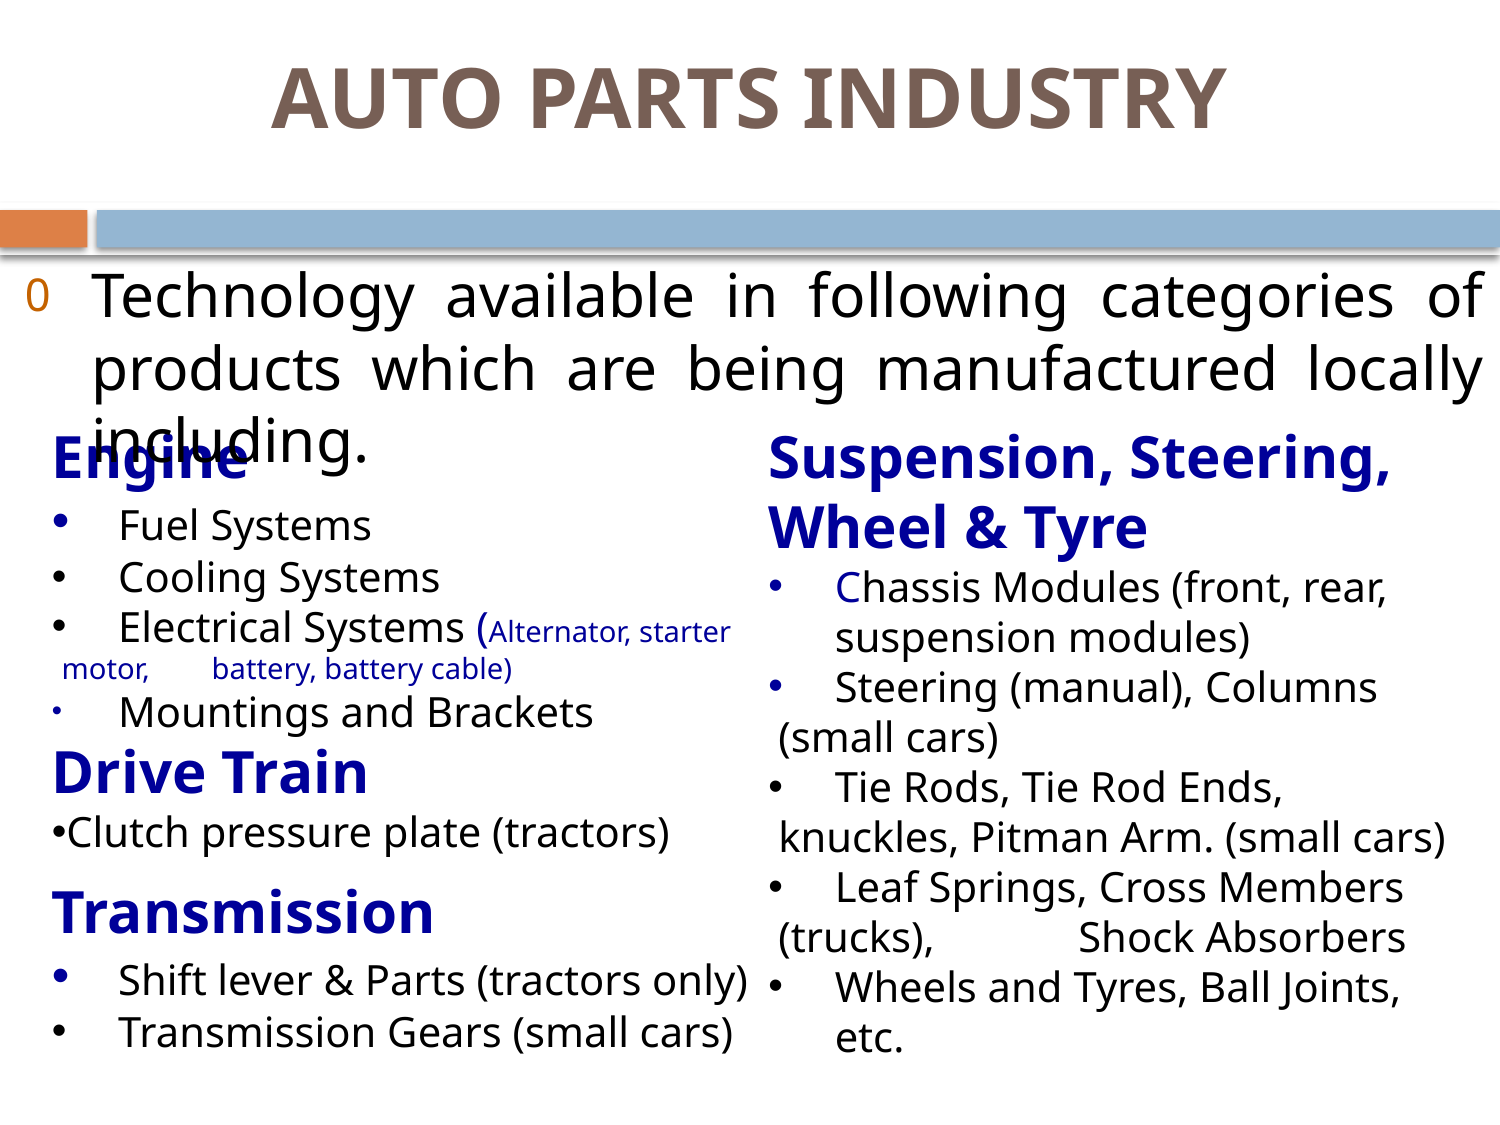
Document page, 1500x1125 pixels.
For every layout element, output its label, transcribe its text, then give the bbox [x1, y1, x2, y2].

text_box Engine Fuel Systems Cooling Systems Electrical Systems (Alternator, starter motor, battery, battery cable) Mountings and Brackets Drive Train Clutch pressure plate (tractors) Transmission Shift lever & Parts (tractors only) Transmission Gears (small cars) Suspension, Steering, Wheel & Tyre Chassis Modules (front, rear, suspension modules) Steering (manual), Columns (small cars) Tie Rods, Tie Rod Ends, knuckles, Pitman Arm. (small cars) Leaf Springs, Cross Members (trucks), Shock Absorbers Wheels and Tyres, Ball Joints, etc. [36, 483, 1500, 1092]
text_box AUTO PARTS INDUSTRY [0, 37, 1500, 153]
text_box Technology available in following categories of products which are being manufactured locally including. [0, 249, 1500, 483]
